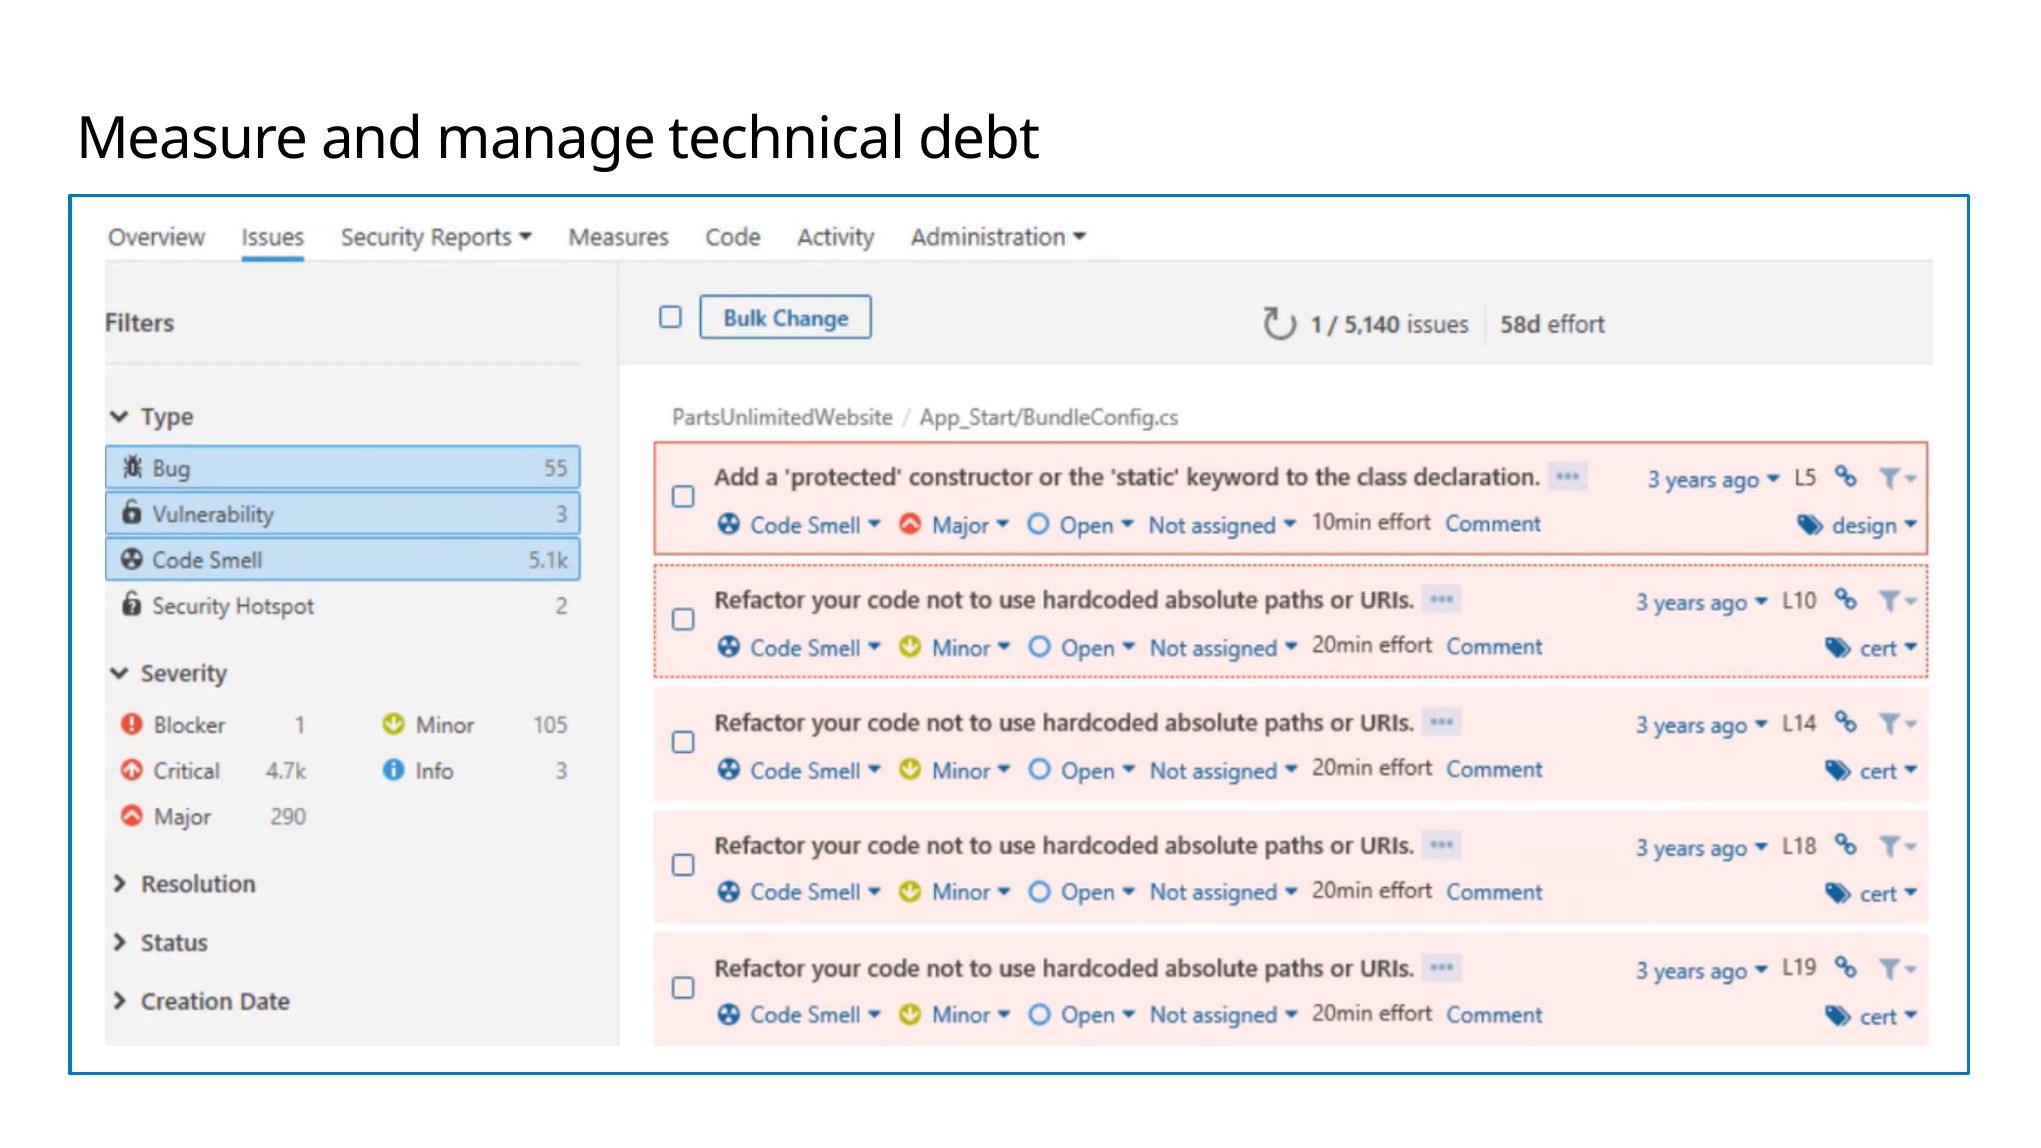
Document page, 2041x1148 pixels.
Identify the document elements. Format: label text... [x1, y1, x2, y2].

picture [105, 223, 1933, 1046]
title Measure and manage technical debt [76, 103, 1969, 172]
text_box [69, 195, 1969, 1074]
